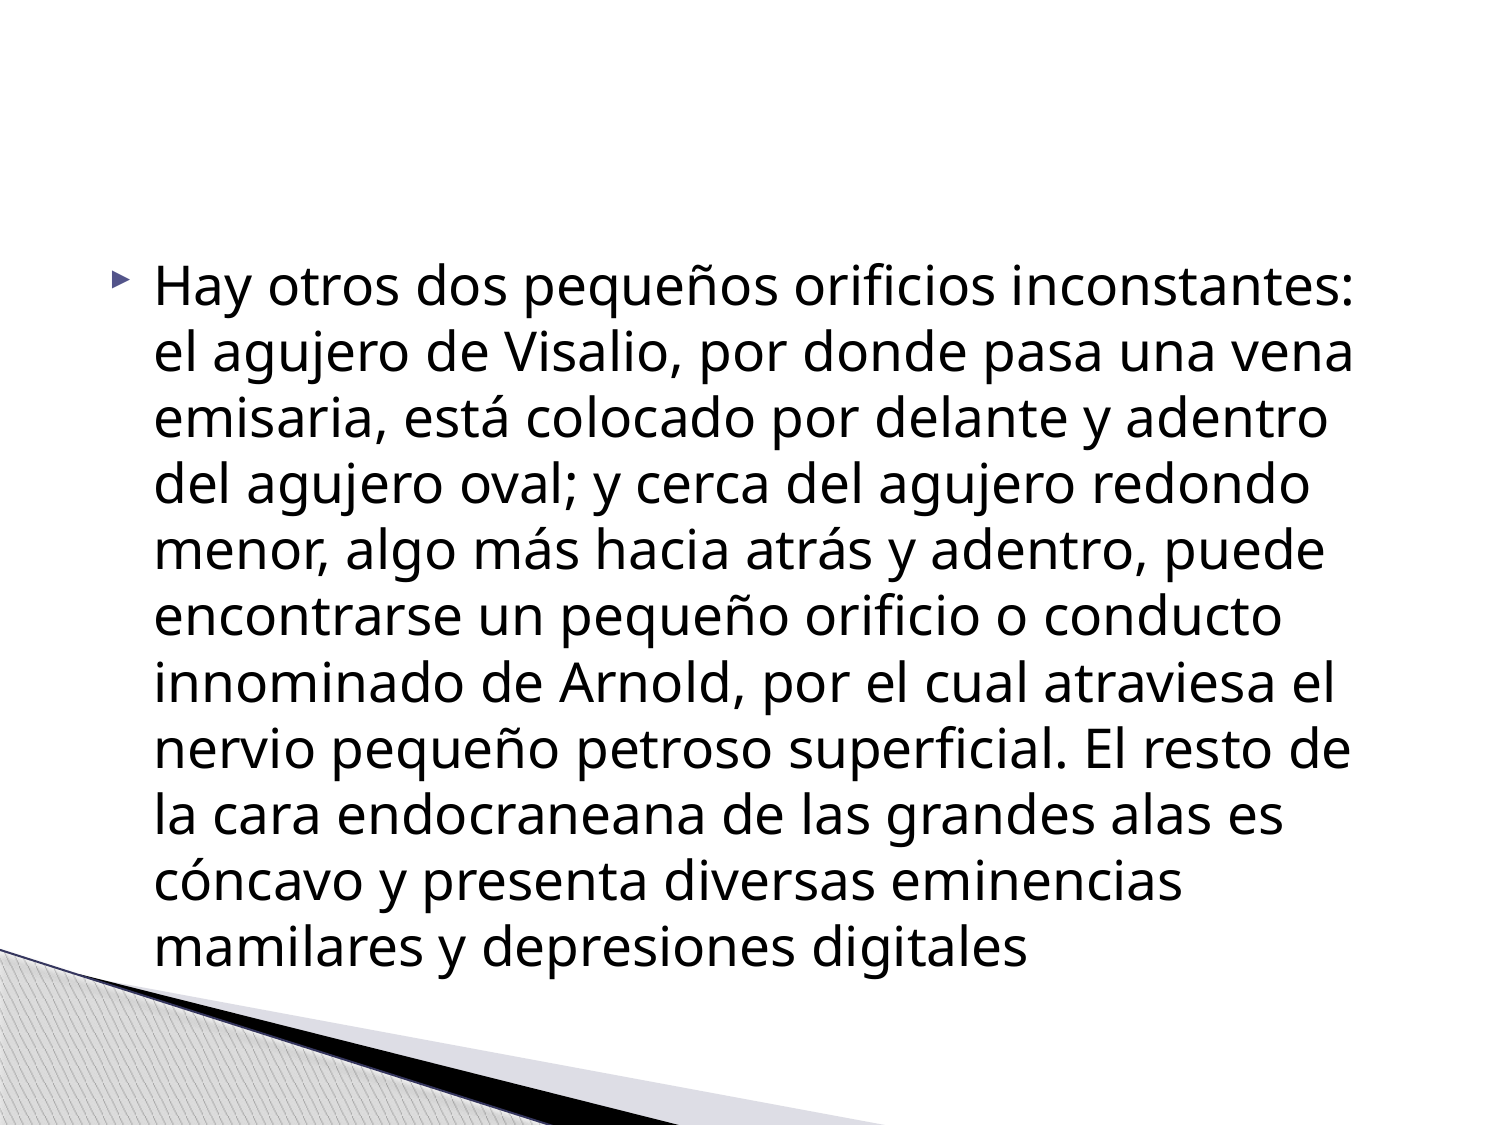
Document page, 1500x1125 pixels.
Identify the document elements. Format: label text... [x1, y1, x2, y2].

list Hay otros dos pequeños orificios inconstantes: el agujero de Visalio, por donde pasa una vena emisaria, está colocado por delante y adentro del agujero oval; y cerca del agujero redondo menor, algo más hacia atrás y adentro, puede encontrarse un pequeño orificio o conducto innominado de Arnold, por el cual atraviesa el nervio pequeño petroso superficial. El resto de la cara endocraneana de las grandes alas es cóncavo y presenta diversas eminencias mamilares y depresiones digitales [75, 243, 1425, 986]
